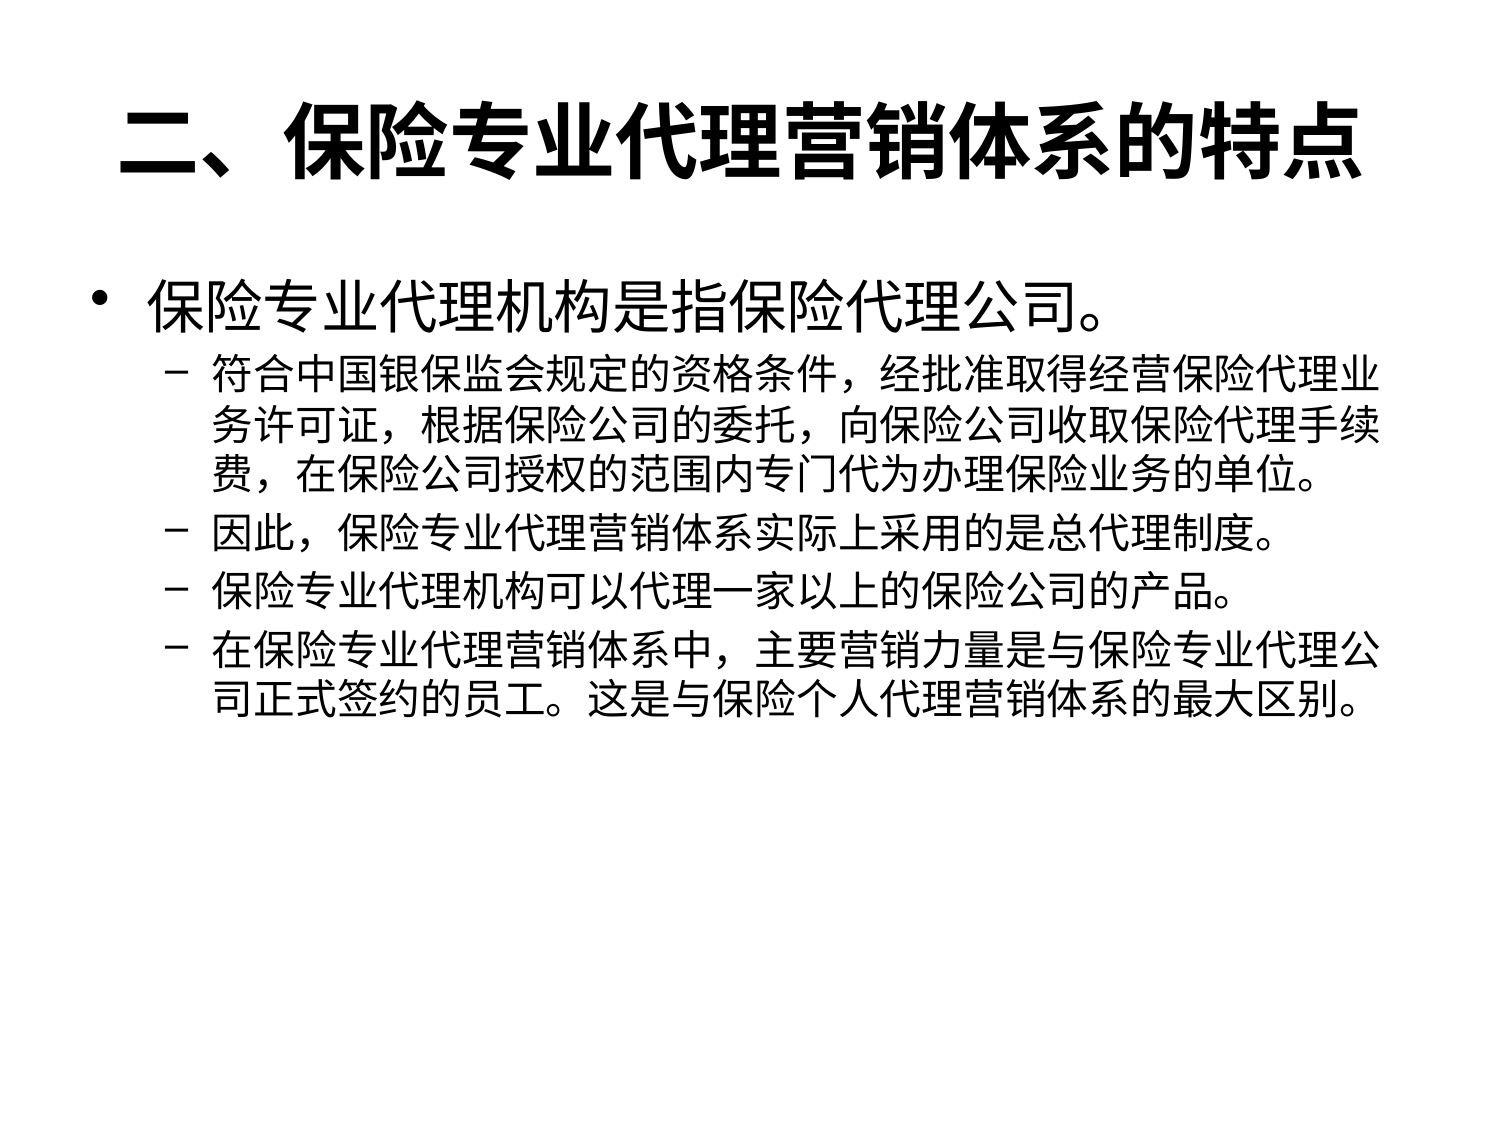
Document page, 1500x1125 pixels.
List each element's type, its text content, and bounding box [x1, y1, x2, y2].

list 保险专业代理机构是指保险代理公司。 符合中国银保监会规定的资格条件，经批准取得经营保险代理业务许可证，根据保险公司的委托，向保险公司收取保险代理手续费，在保险公司授权的范围内专门代为办理保险业务的单位。 因此，保险专业代理营销体系实际上采用的是总代理制度。 保险专业代理机构可以代理一家以上的保险公司的产品。 在保险专业代理营销体系中，主要营销力量是与保险专业代理公司正式签约的员工。这是与保险个人代理营销体系的最大区别。 [75, 262, 1425, 1005]
title 二、保险专业代理营销体系的特点 [75, 45, 1425, 233]
